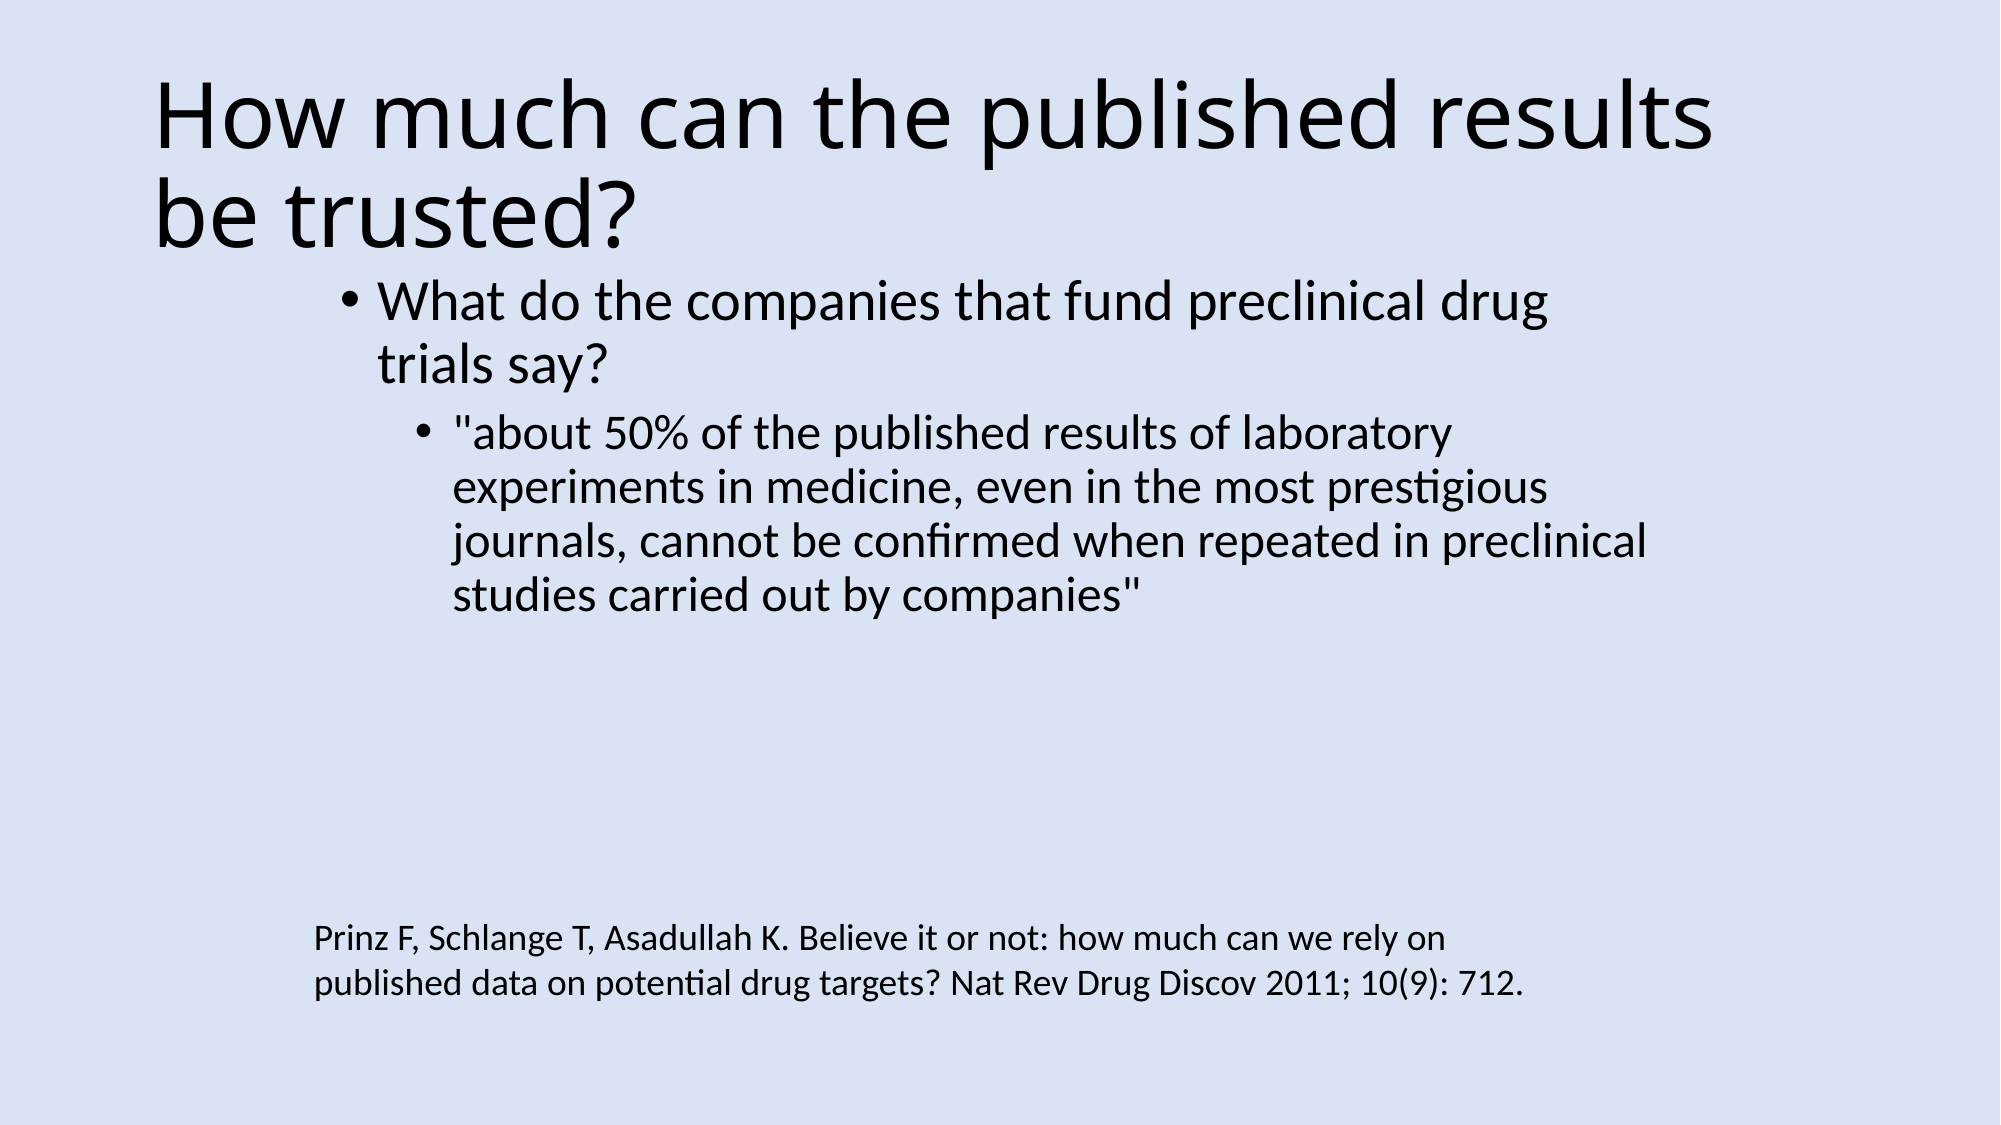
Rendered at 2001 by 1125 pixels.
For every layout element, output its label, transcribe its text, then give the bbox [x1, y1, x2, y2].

list What do the companies that fund preclinical drug trials say? "about 50% of the published results of laboratory experiments in medicine, even in the most prestigious journals, cannot be confirmed when repeated in preclinical studies carried out by companies" [324, 262, 1675, 870]
text_box Prinz F, Schlange T, Asadullah K. Believe it or not: how much can we rely on published data on potential drug targets? Nat Rev Drug Discov 2011; 10(9): 712. [298, 905, 1541, 1010]
title How much can the published results be trusted? [137, 59, 1863, 278]
